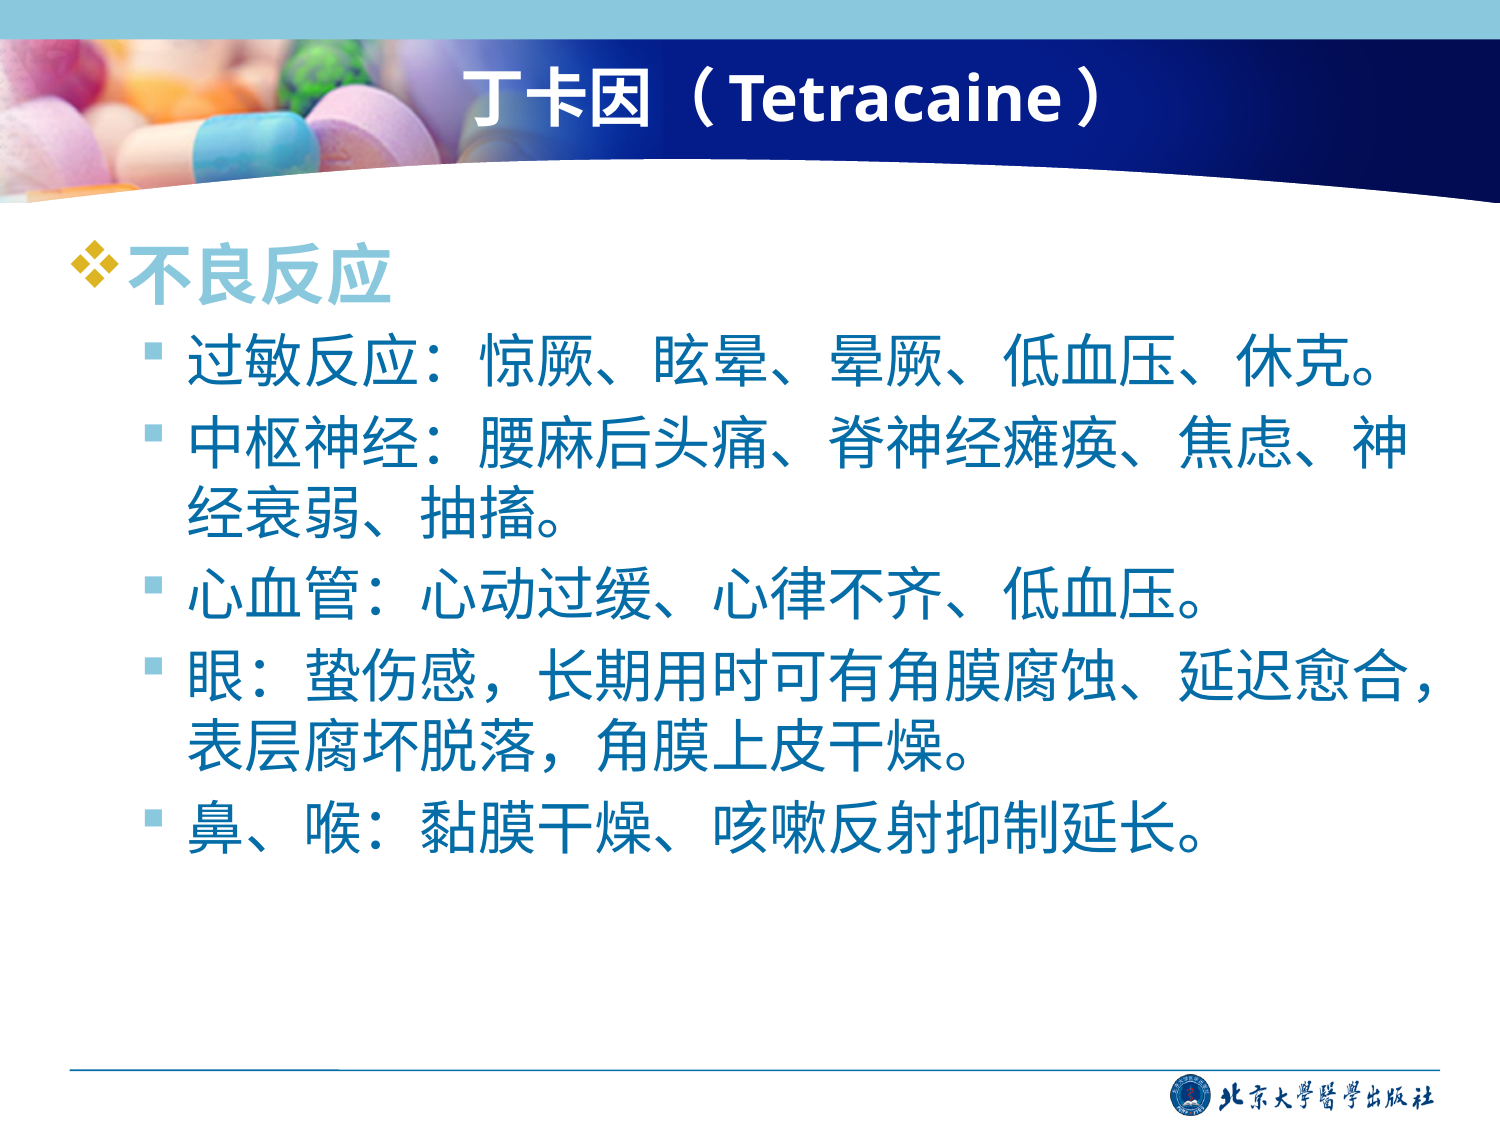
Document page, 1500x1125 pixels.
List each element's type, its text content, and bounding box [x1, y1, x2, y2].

title 丁卡因（Tetracaine） [137, 49, 1463, 143]
picture [0, 40, 1500, 203]
picture [1170, 1074, 1436, 1118]
list 不良反应 过敏反应：惊厥、眩晕、晕厥、低血压、休克。 中枢神经：腰麻后头痛、脊神经瘫痪、焦虑、神经衰弱、抽搐。 心血管：心动过缓、心律不齐、低血压。 眼：蛰伤感，长期用时可有角膜腐蚀、延迟愈合，表层腐坏脱落，角膜上皮干燥。 鼻、喉：黏膜干燥、咳嗽反射抑制延长。 [49, 224, 1463, 1026]
